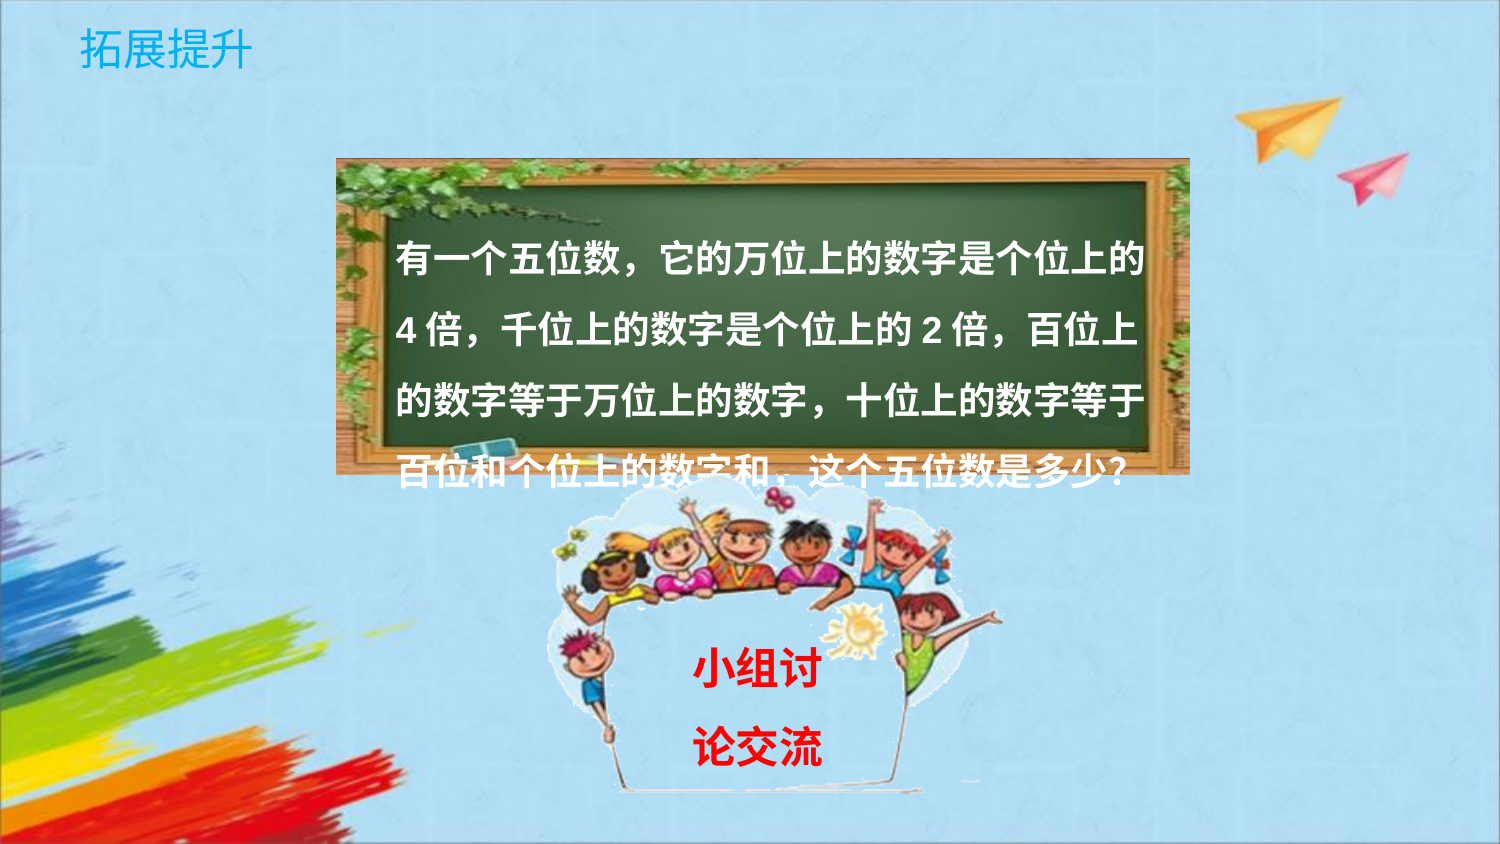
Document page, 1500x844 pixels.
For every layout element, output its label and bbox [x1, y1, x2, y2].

picture [0, 0, 1500, 844]
text_box [547, 474, 1006, 795]
text_box [336, 157, 1190, 504]
